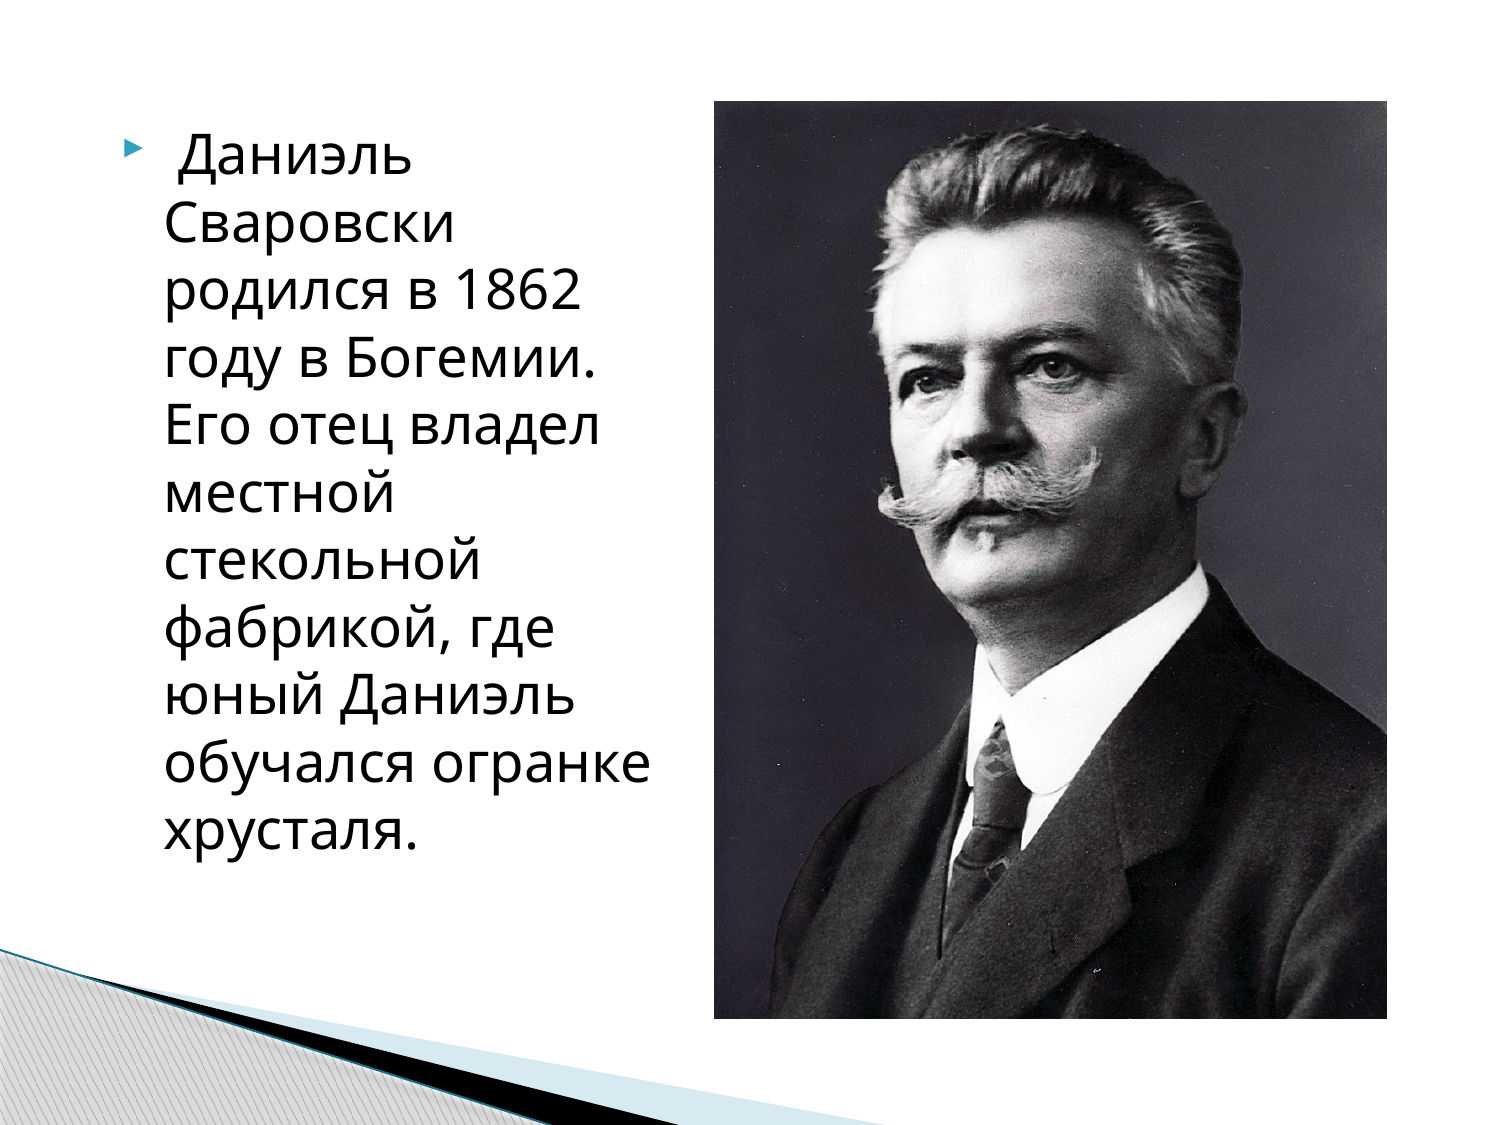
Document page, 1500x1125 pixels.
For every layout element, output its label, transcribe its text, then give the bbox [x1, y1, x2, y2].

picture [714, 101, 1387, 1019]
list Даниэль Сваровски родился в 1862 году в Богемии. Его отец владел местной стекольной фабрикой, где юный Даниэль обучался огранке хрусталя. [88, 111, 681, 1019]
